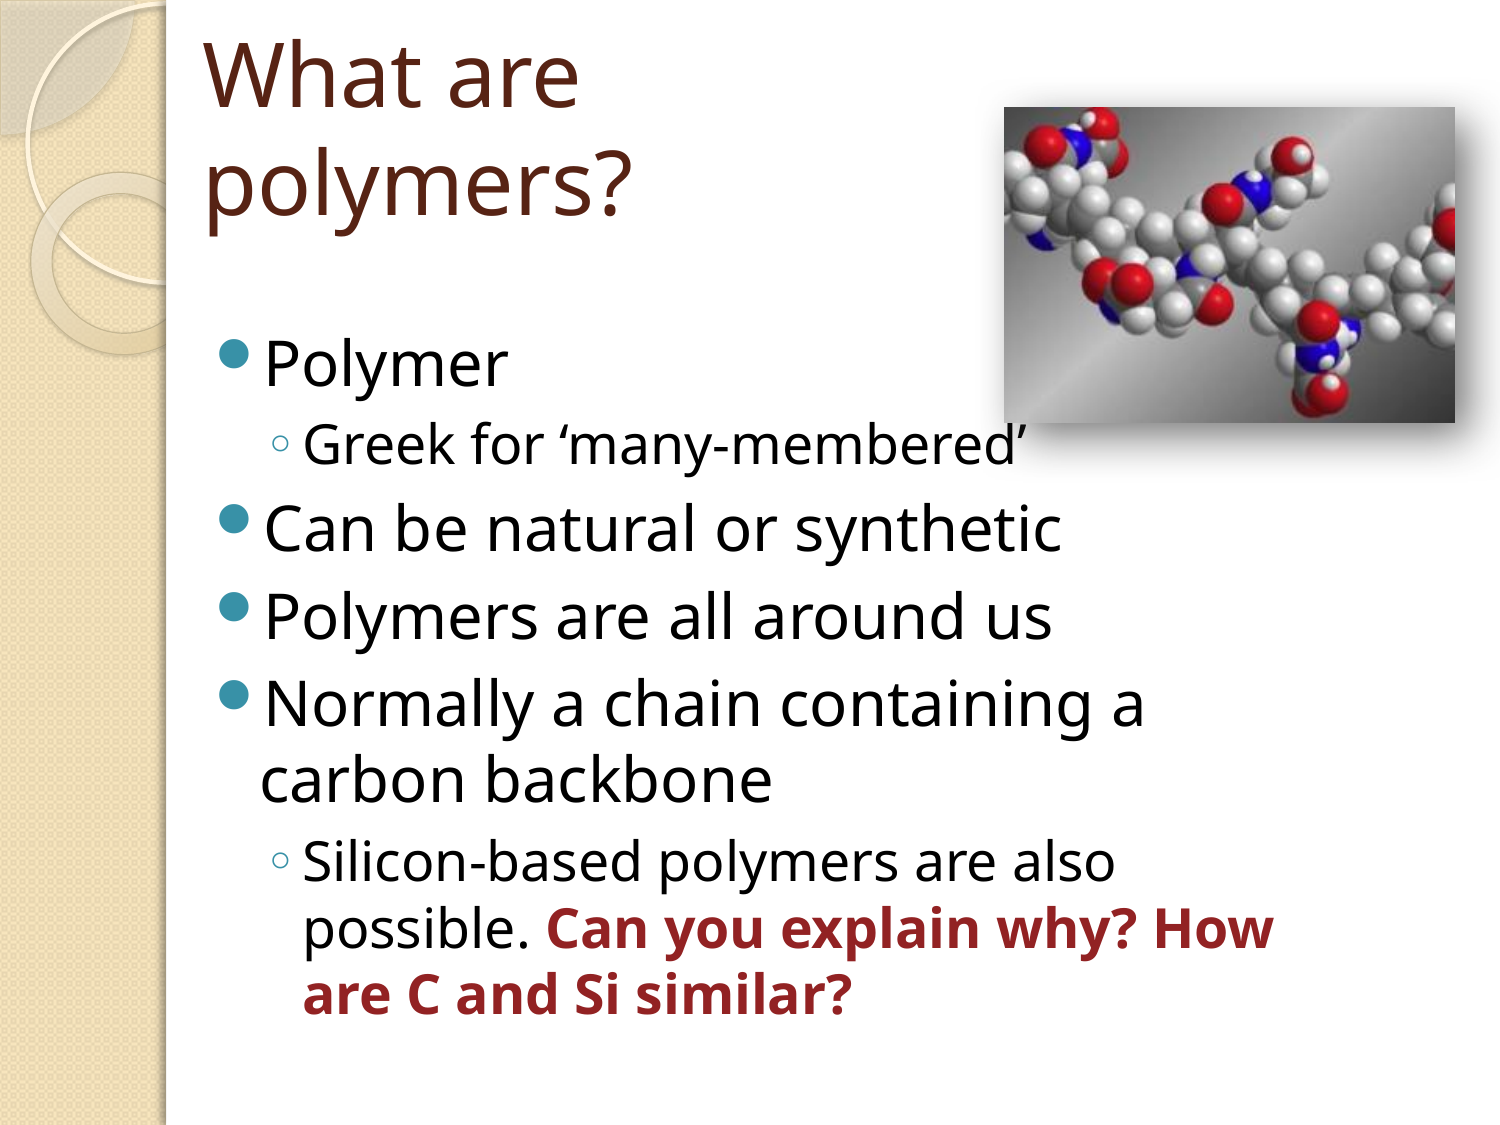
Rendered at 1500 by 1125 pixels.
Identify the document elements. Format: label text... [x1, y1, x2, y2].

picture [1004, 107, 1455, 423]
title What are polymers? [187, 58, 1005, 193]
list Polymer Greek for ‘many-membered’ Can be natural or synthetic Polymers are all around us Normally a chain containing a carbon backbone Silicon-based polymers are also possible. Can you explain why? How are C and Si similar? [187, 315, 1363, 1038]
